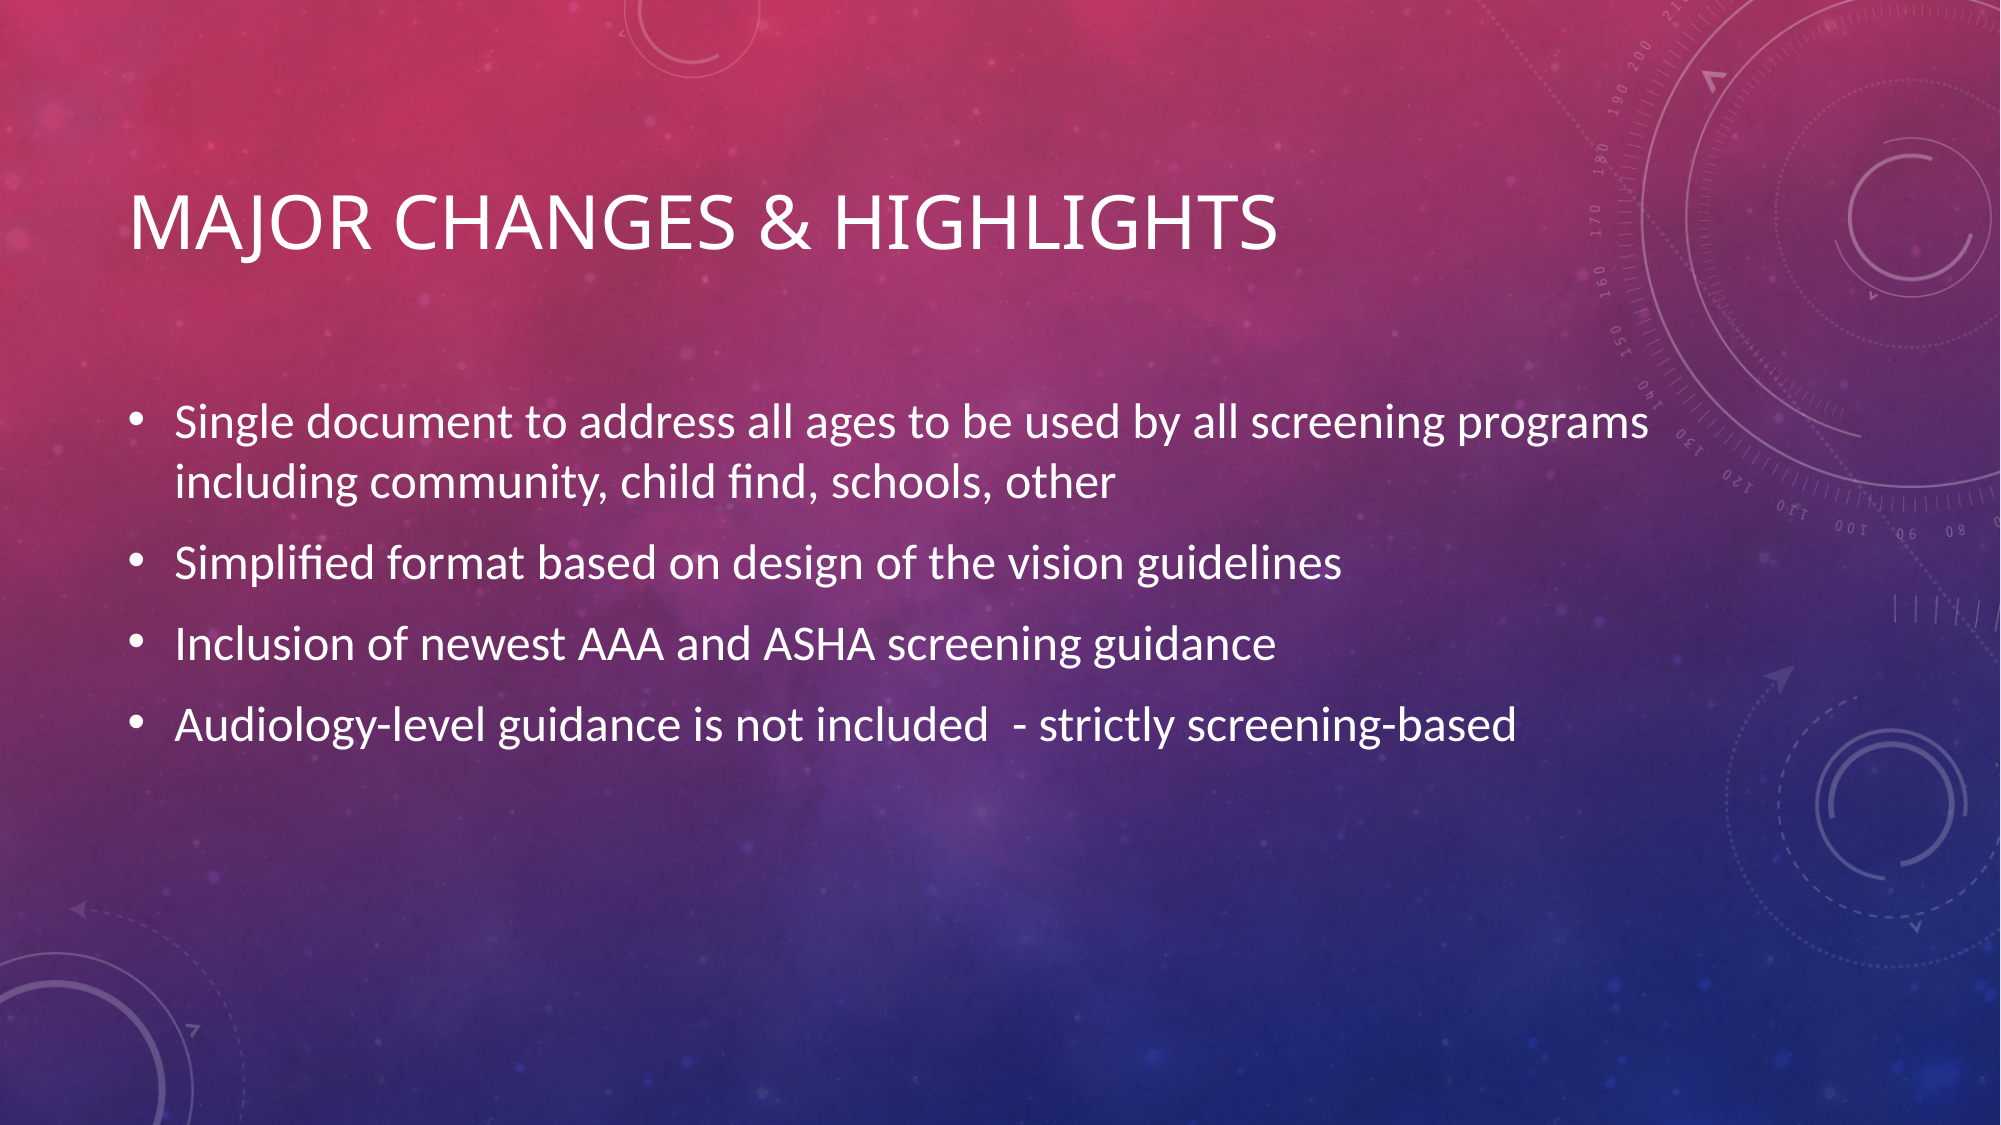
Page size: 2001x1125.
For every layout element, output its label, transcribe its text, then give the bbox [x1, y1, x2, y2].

list Single document to address all ages to be used by all screening programs including community, child find, schools, other Simplified format based on design of the vision guidelines Inclusion of newest AAA and ASHA screening guidance Audiology-level guidance is not included - strictly screening-based [112, 351, 1775, 950]
picture [0, 0, 2001, 1125]
title Major changes & highlights [112, 99, 1775, 339]
